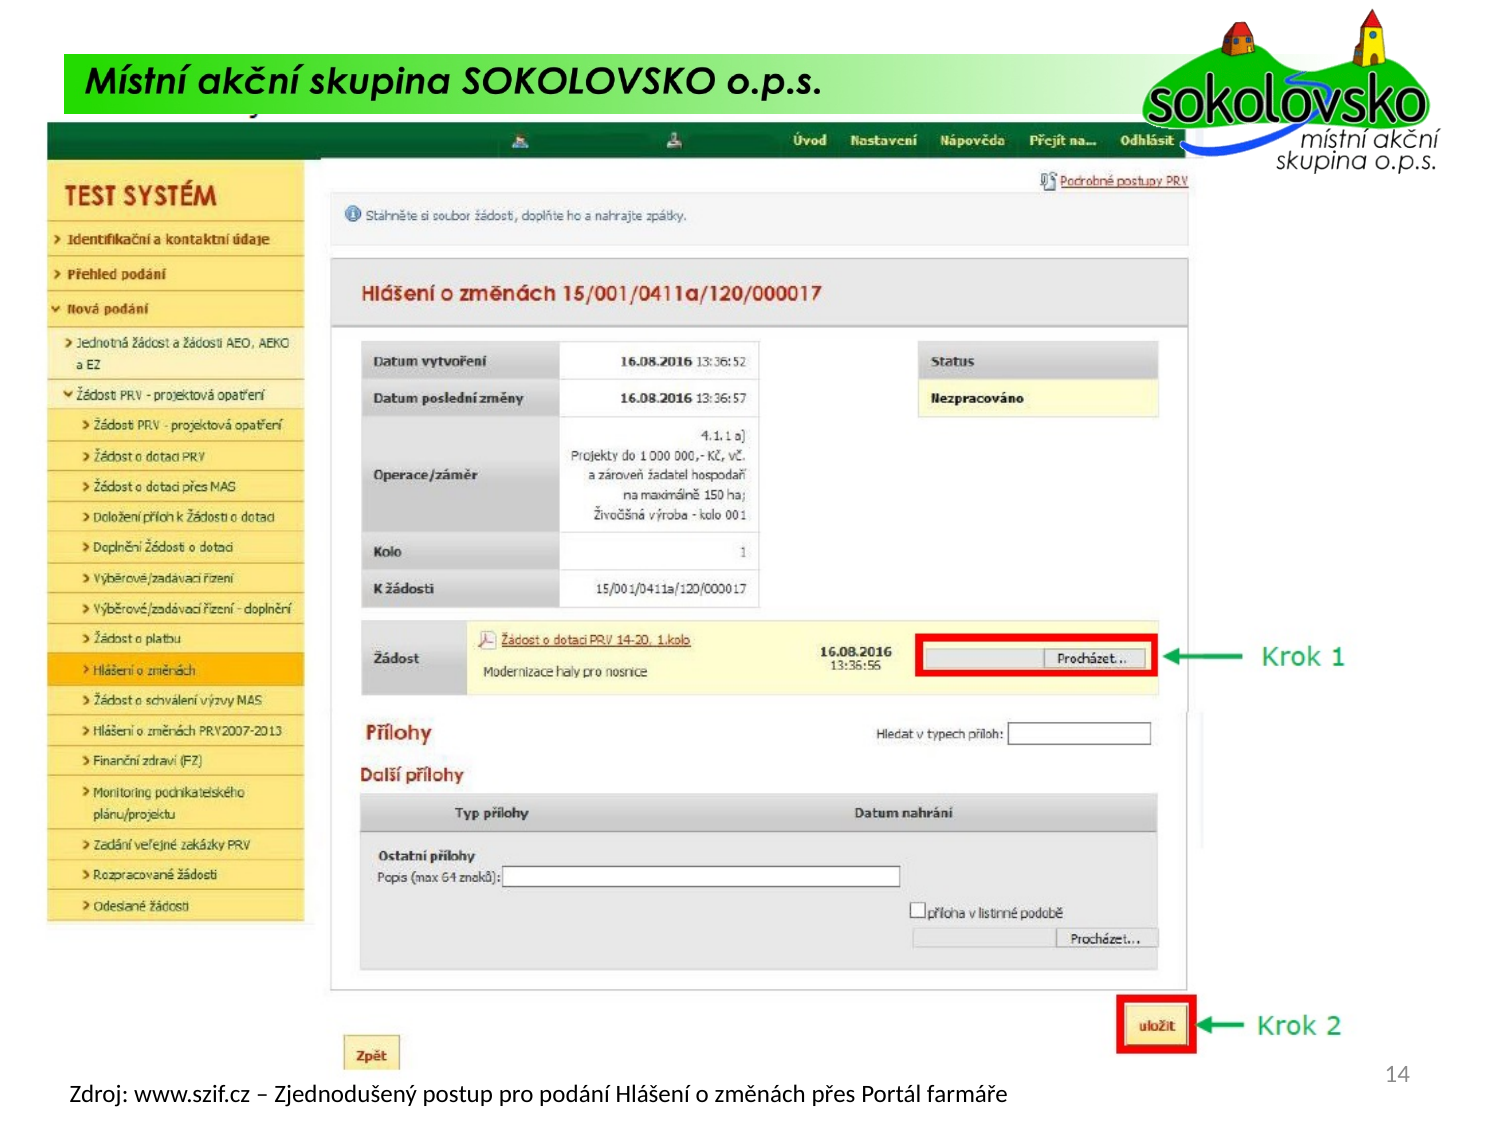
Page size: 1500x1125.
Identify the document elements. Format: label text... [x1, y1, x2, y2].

picture [64, 0, 1455, 197]
text_box Zdroj: www.szif.cz – Zjednodušený postup pro podání Hlášení o změnách přes Portál farmáře [54, 1090, 1026, 1125]
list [25, 113, 1374, 1082]
slide_number 14 [1074, 1042, 1425, 1103]
